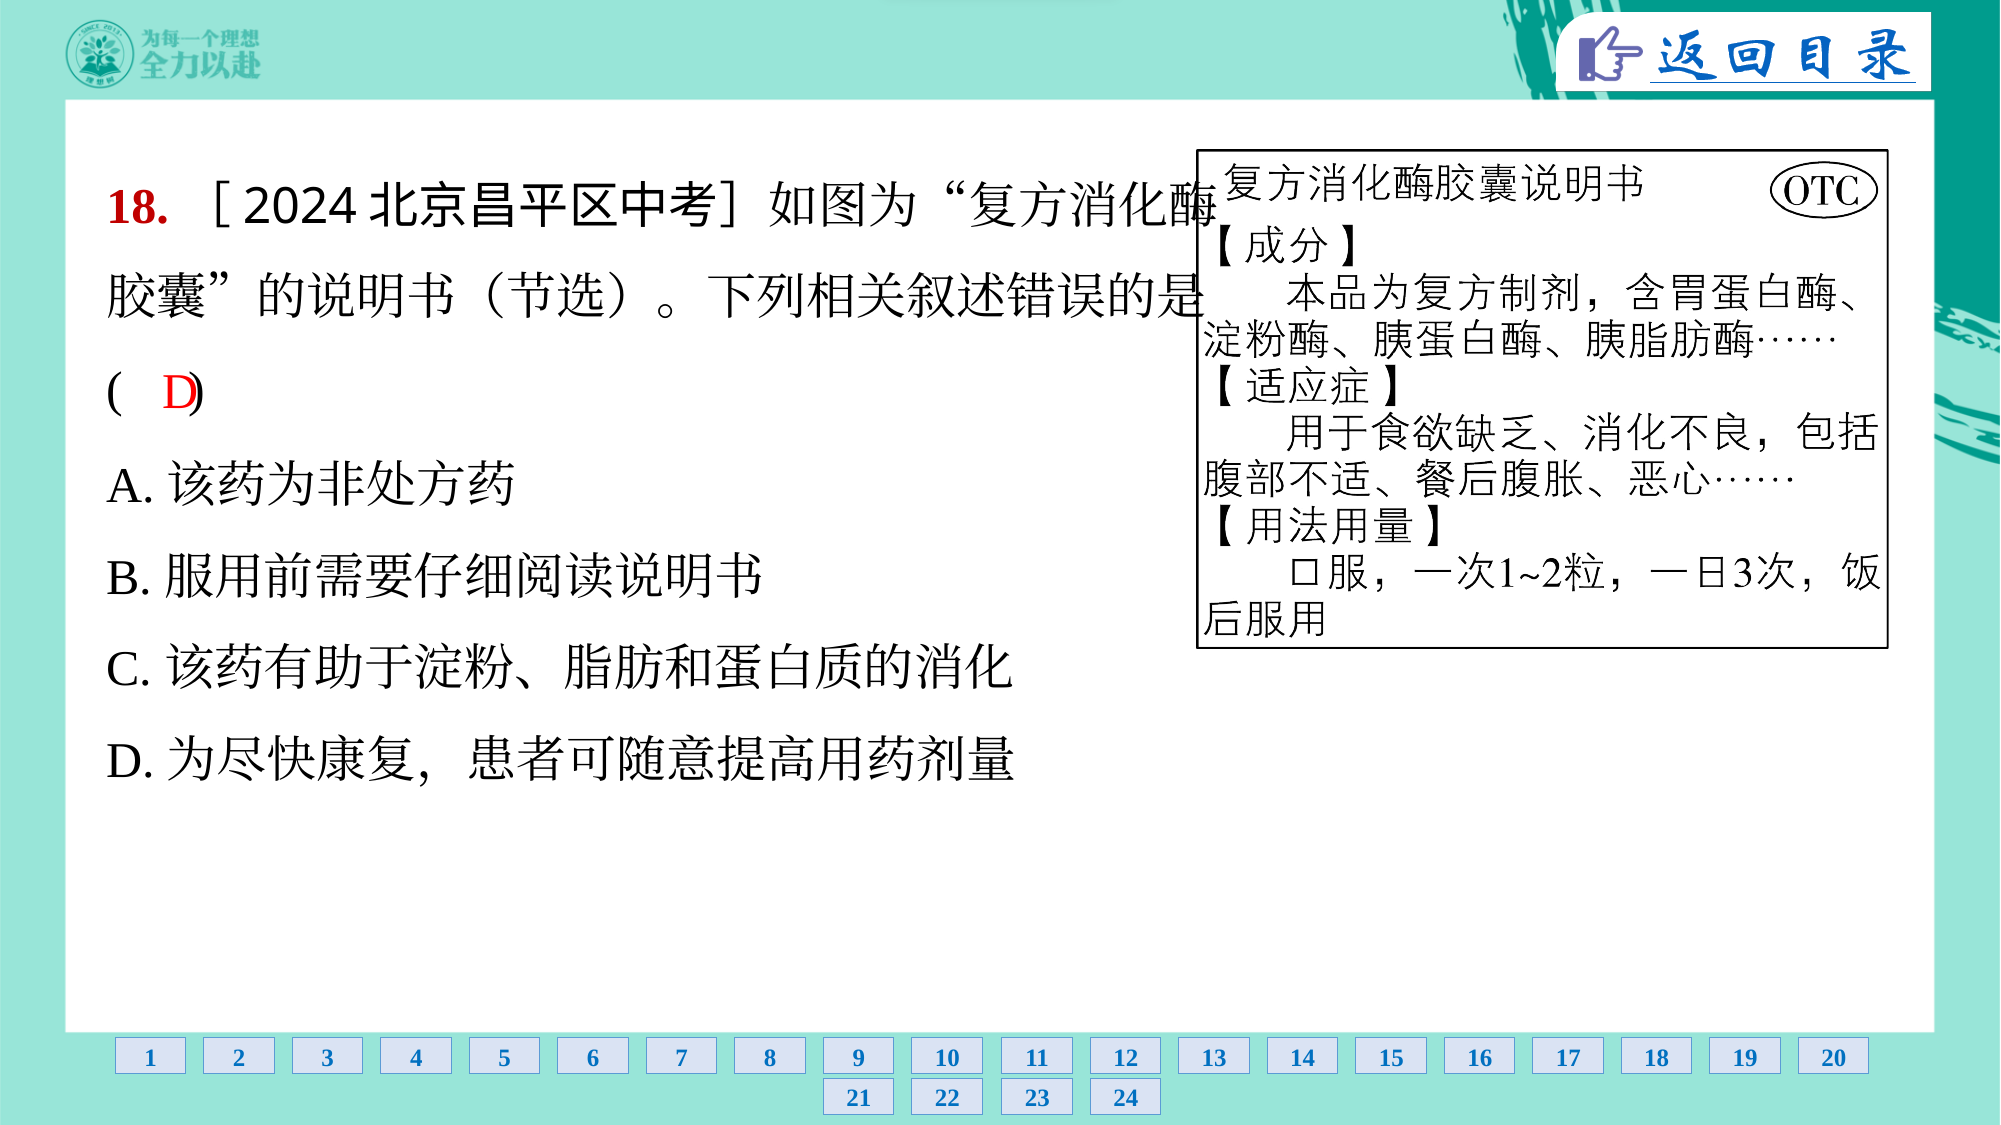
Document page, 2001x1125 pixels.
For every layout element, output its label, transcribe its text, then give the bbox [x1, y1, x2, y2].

text_box 18.［2024北京昌平区中考］如图为“复方消化酶 胶囊”的说明书（节选）。下列相关叙述错误的是 ( ) [106, 141, 1188, 417]
text_box A.该药为非处方药 B.服用前需要仔细阅读说明书 C.该药有助于淀粉、脂肪和蛋白质的消化 D.为尽快康复，患者可随意提高用药剂量 [106, 420, 1188, 788]
picture [0, 0, 2000, 1125]
text_box D [144, 326, 217, 419]
